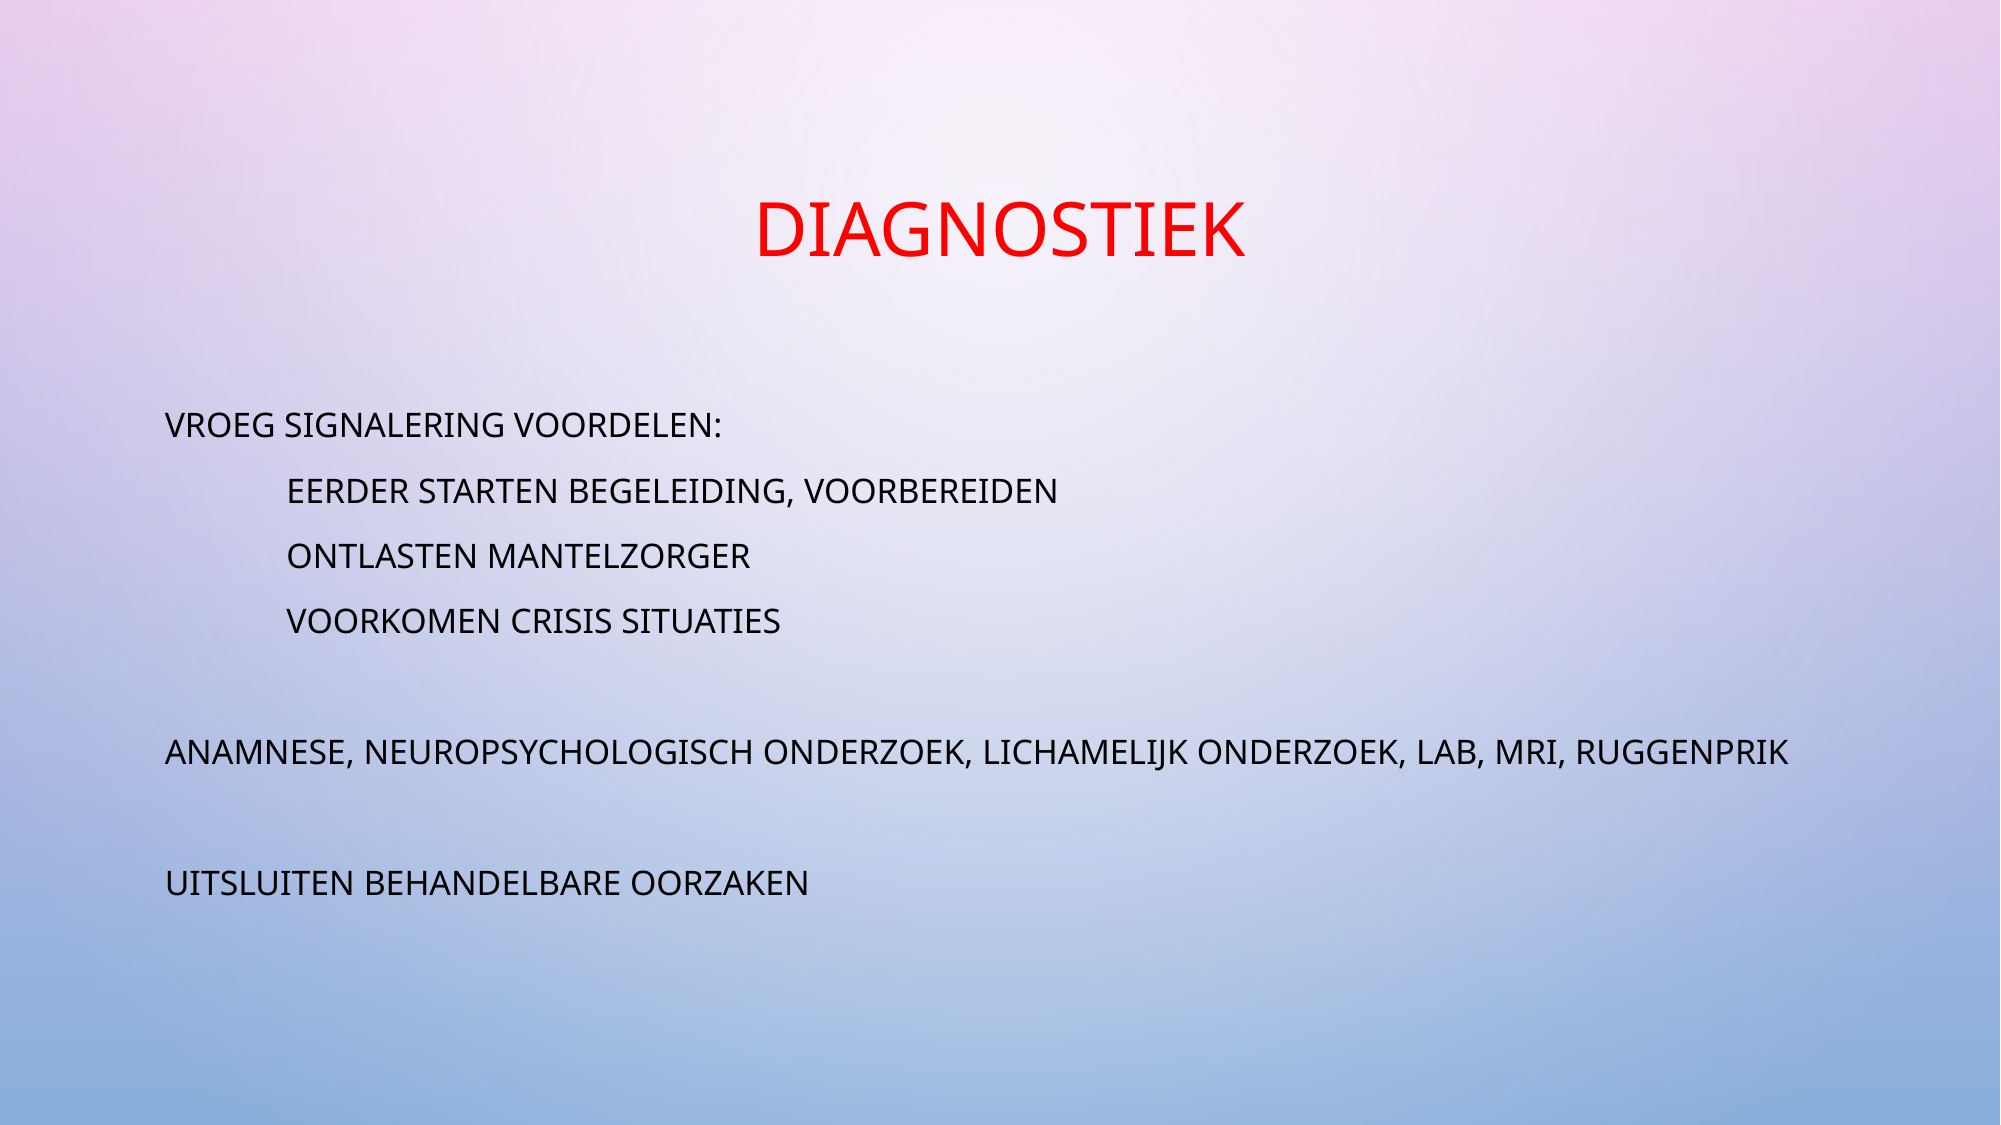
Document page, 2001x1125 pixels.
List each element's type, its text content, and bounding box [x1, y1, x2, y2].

text_box [0, 0, 2000, 615]
list Vroeg signalering voordelen: eerder starten begeleiding, voorbereiden ontlasten mantelzorger voorkomen crisis situaties Anamnese, neuropsychologisch onderzoek, lichamelijk onderzoek, lab, MRI, ruggenprik Uitsluiten behandelbare oorzaken [149, 388, 1851, 950]
title Diagnostiek [149, 101, 1851, 364]
